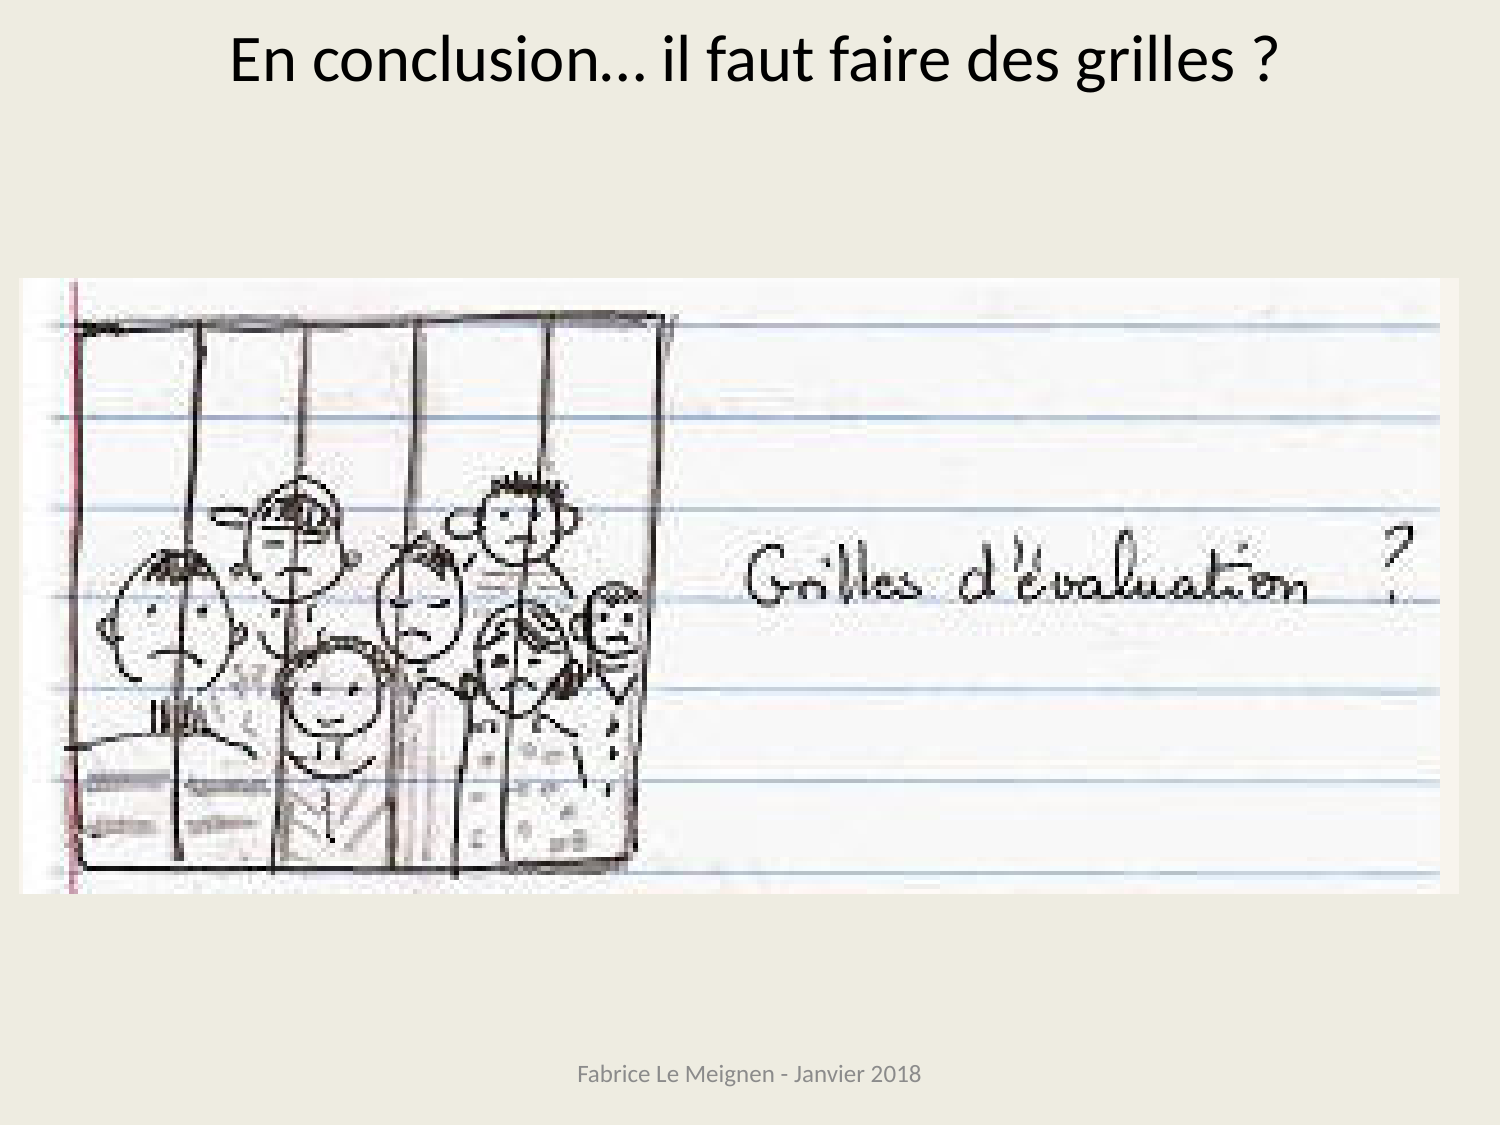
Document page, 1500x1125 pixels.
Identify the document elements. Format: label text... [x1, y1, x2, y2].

footer Fabrice Le Meignen - Janvier 2018 [512, 1042, 988, 1103]
text_box En conclusion… il faut faire des grilles ? [41, 7, 1471, 102]
picture [19, 278, 1459, 894]
